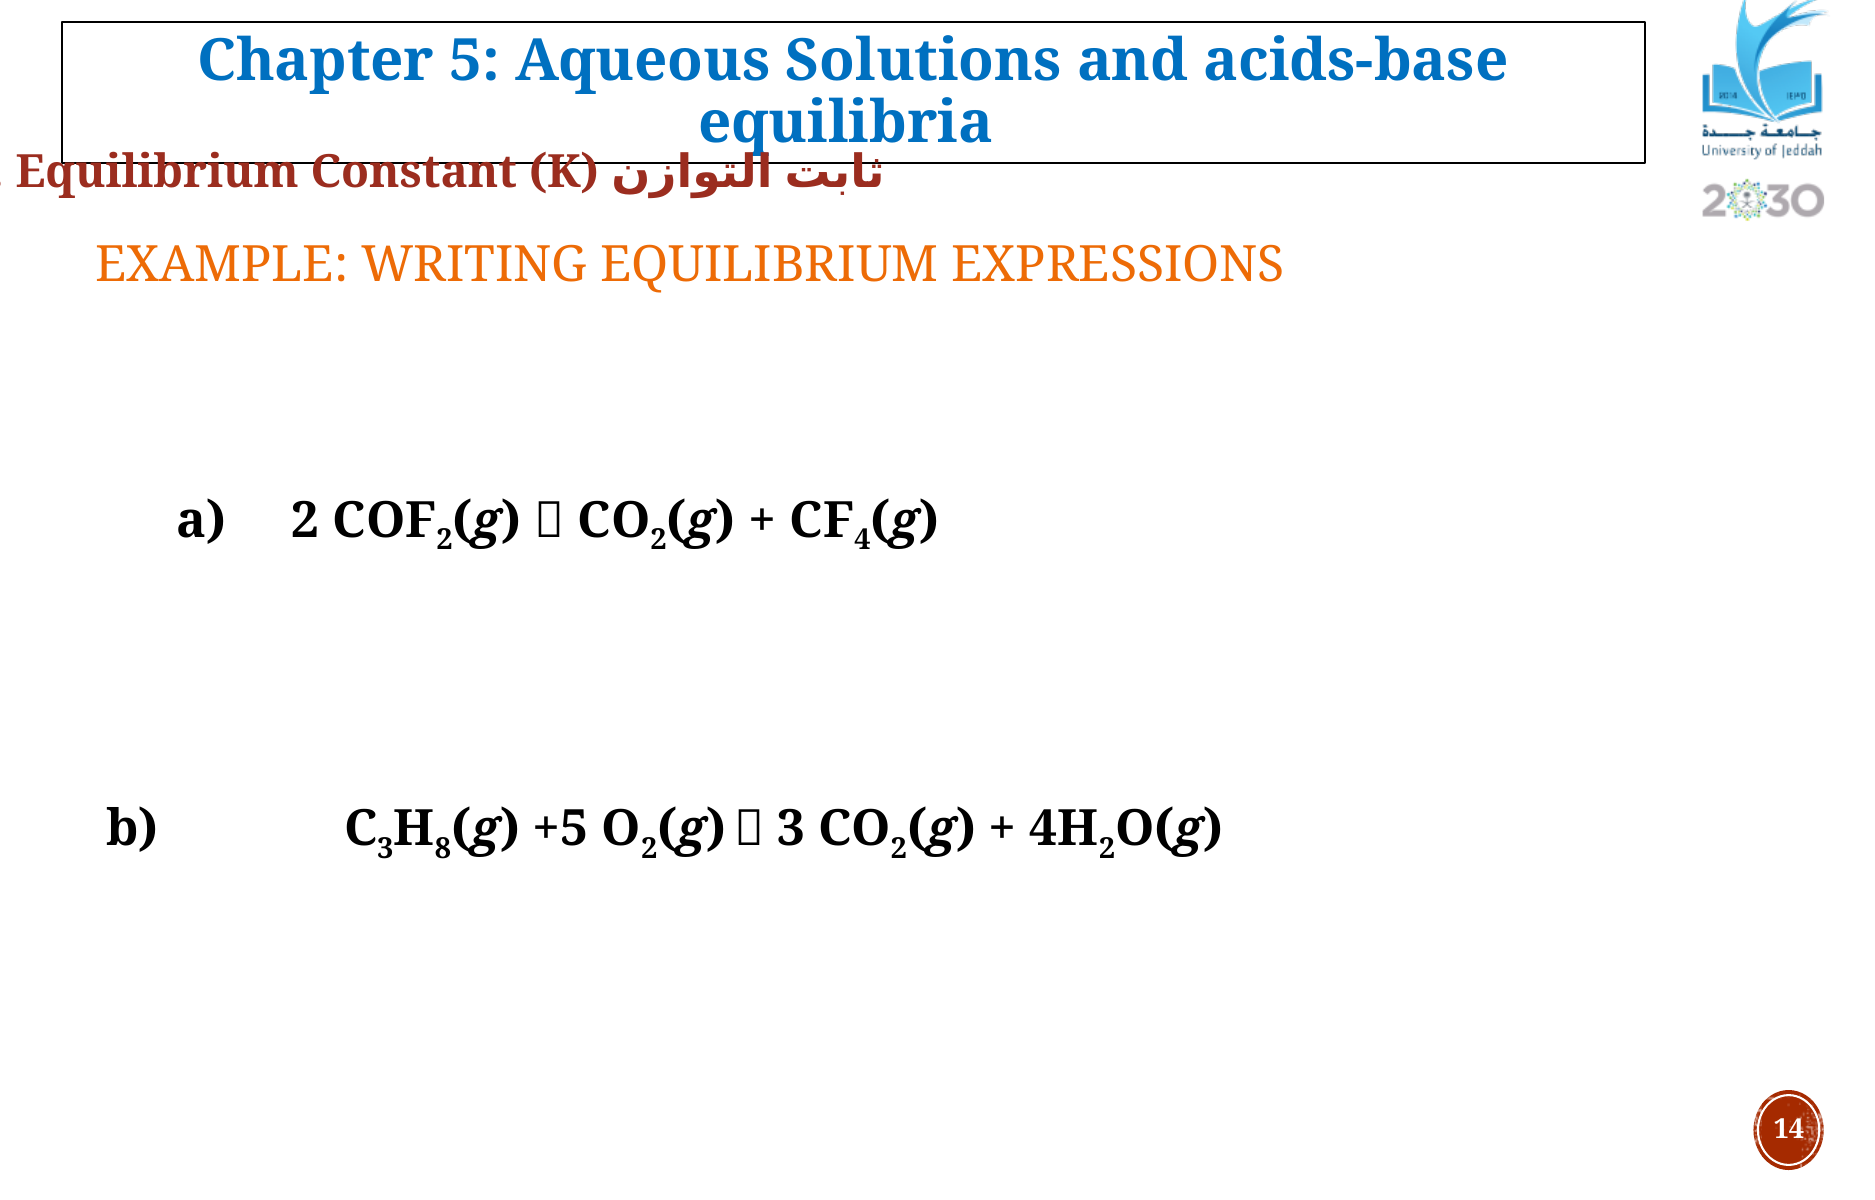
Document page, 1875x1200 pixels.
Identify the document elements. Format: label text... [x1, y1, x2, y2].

text_box 2 COF2(g)  CO2(g) + CF4(g) C3H8(g) +5 O2(g)  3 CO2(g) + 4H2O(g) [91, 343, 1465, 1068]
slide_number 14 [1739, 1097, 1838, 1162]
title Example: Writing Equilibrium Expressions [14, 230, 1615, 446]
text_box 5.2. Equilibrium Constant (K) ثابت التوازن [0, 134, 912, 205]
picture [1681, 0, 1846, 227]
text_box Chapter 5: Aqueous Solutions and acids-base equilibria [61, 21, 1646, 164]
